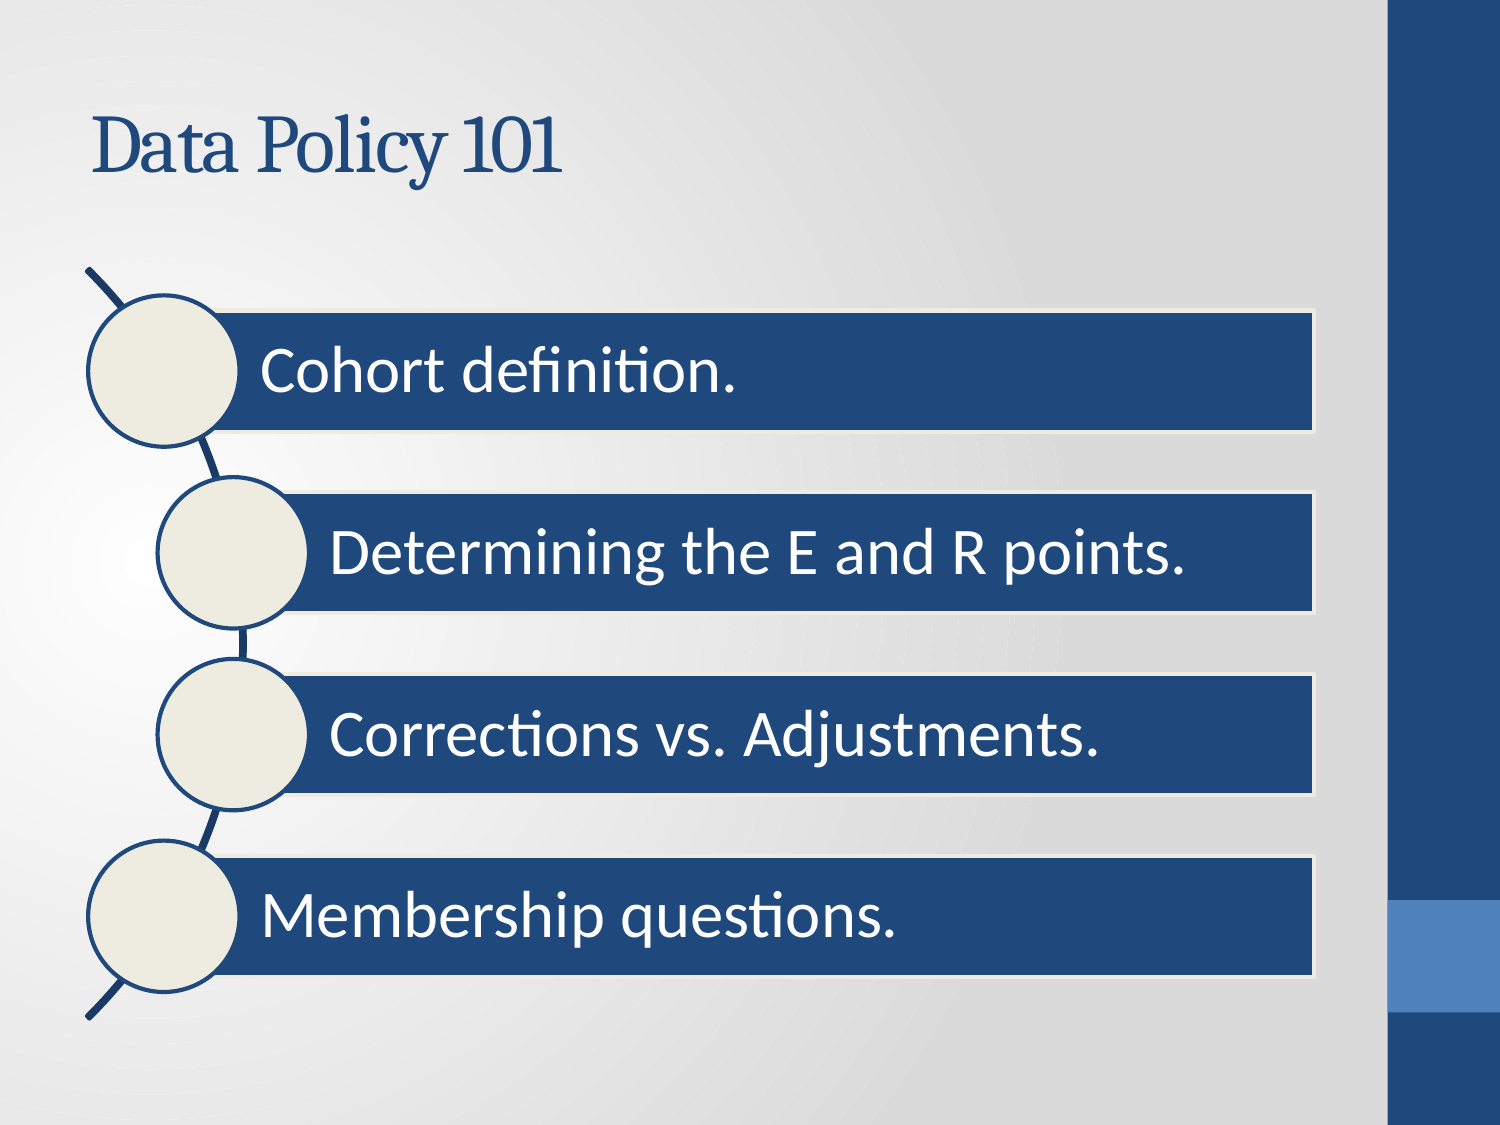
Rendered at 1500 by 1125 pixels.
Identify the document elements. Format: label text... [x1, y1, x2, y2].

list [74, 249, 1326, 1038]
title Data Policy 101 [75, 45, 1325, 233]
